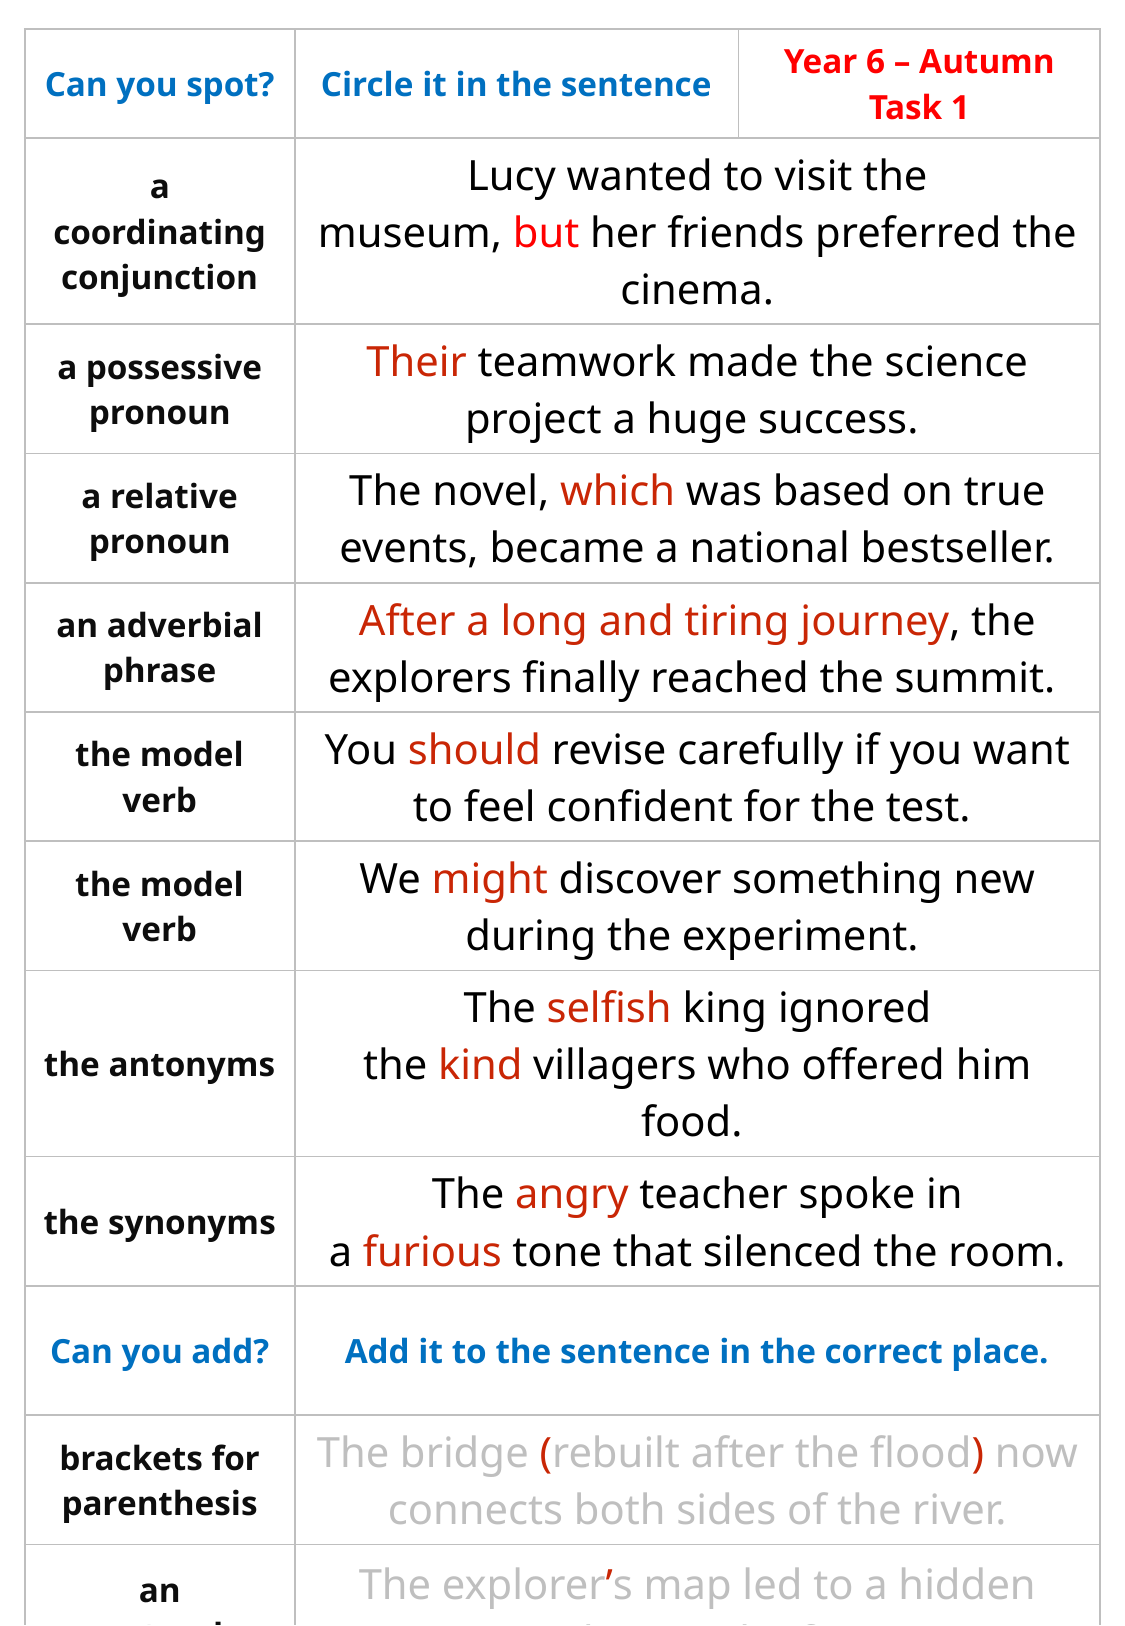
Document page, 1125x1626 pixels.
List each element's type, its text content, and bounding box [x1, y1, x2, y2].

table_cell a coordinating conjunction [26, 139, 294, 323]
table_cell Lucy wanted to visit the museum, but her friends preferred the cinema. [296, 139, 1099, 323]
table_cell brackets for parenthesis [26, 1416, 294, 1544]
table_cell You should revise carefully if you want to feel confident for the test. [296, 713, 1099, 840]
table_cell The explorer’s map led to a hidden cave deep in the forest. [296, 1545, 1099, 1625]
table_cell Their teamwork made the science project a huge success. [296, 325, 1099, 453]
table_cell The angry teacher spoke in a furious tone that silenced the room. [296, 1157, 1099, 1285]
table_cell an apostrophe [26, 1545, 294, 1625]
table_cell The selfish king ignored the kind villagers who offered him food. [296, 971, 1099, 1156]
table_cell Add it to the sentence in the correct place. [296, 1287, 1099, 1414]
table_cell the model verb [26, 713, 294, 840]
table_cell a possessive pronoun [26, 325, 294, 453]
table_cell Can you add? [26, 1287, 294, 1414]
table_cell the antonyms [26, 971, 294, 1156]
table_header Circle it in the sentence [296, 30, 738, 137]
table_cell an adverbial phrase [26, 584, 294, 711]
table_cell The novel, which was based on true events, became a national bestseller. [296, 454, 1099, 582]
table_cell the model verb [26, 842, 294, 970]
table_cell We might discover something new during the experiment. [296, 842, 1099, 970]
table_header Can you spot? [26, 30, 294, 137]
table_cell the synonyms [26, 1157, 294, 1285]
table_cell a relative pronoun [26, 454, 294, 582]
table_cell After a long and tiring journey, the explorers finally reached the summit. [296, 584, 1099, 711]
table_cell The bridge (rebuilt after the flood) now connects both sides of the river. [296, 1416, 1099, 1544]
table_header Year 6 – Autumn Task 1 [739, 30, 1099, 137]
